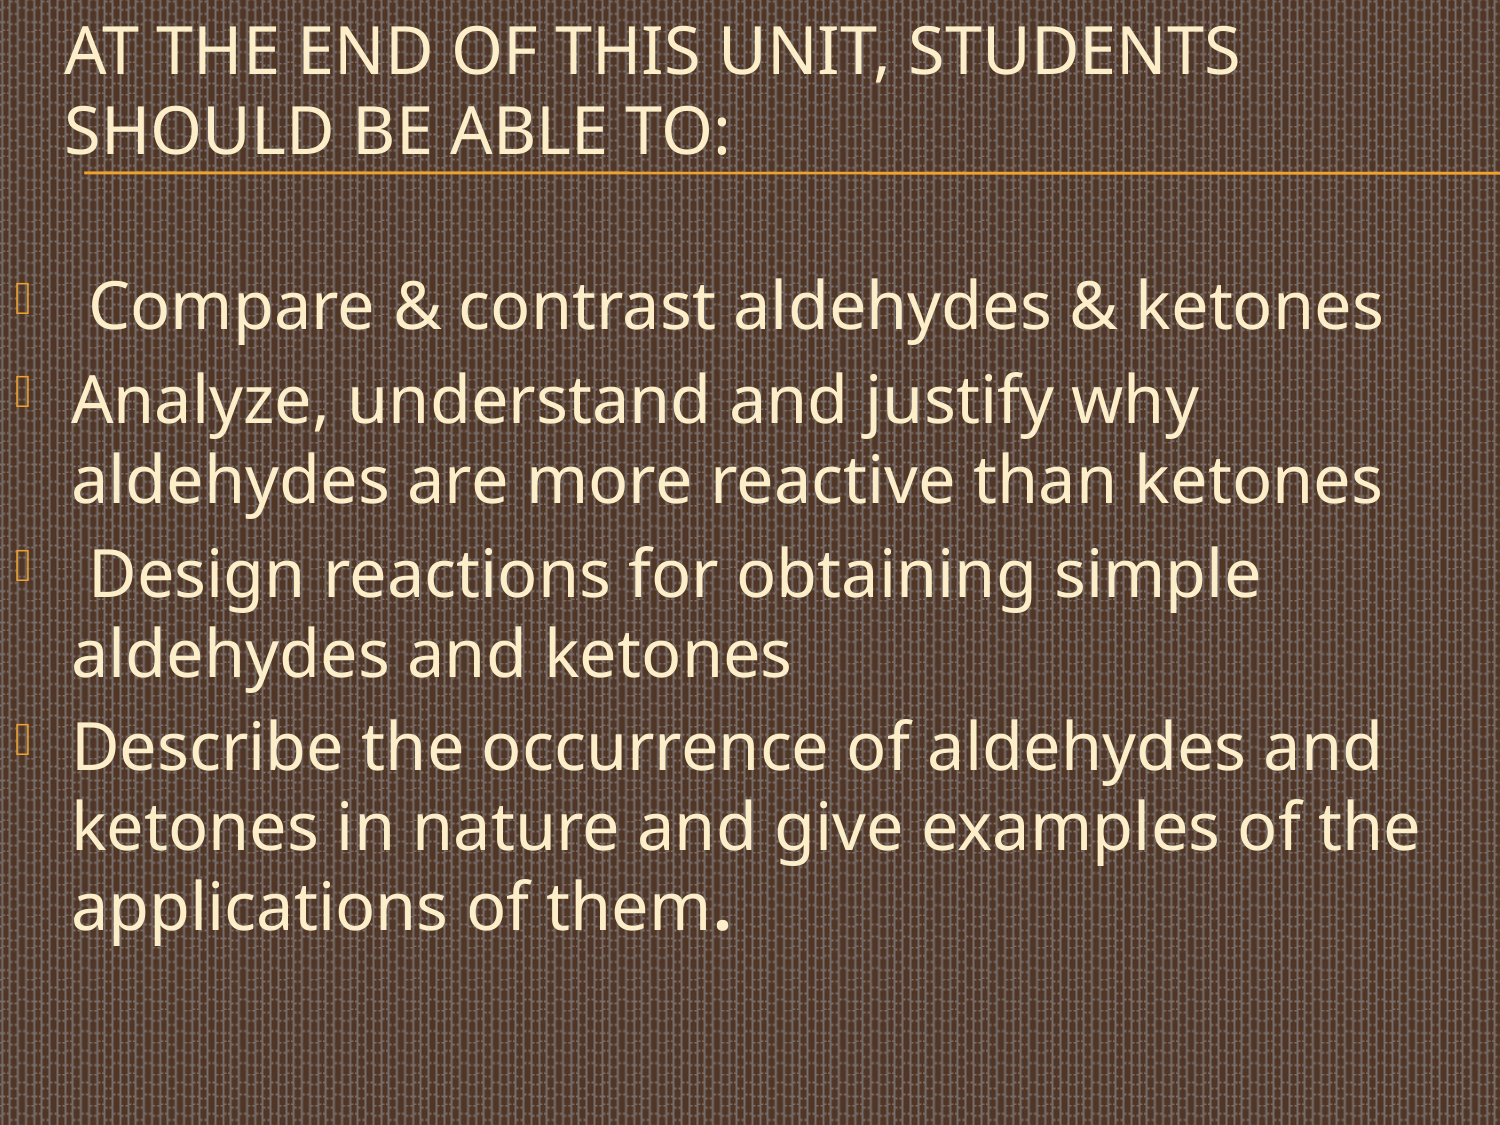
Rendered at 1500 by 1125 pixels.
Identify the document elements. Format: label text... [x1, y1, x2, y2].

list Compare & contrast aldehydes & ketones Analyze, understand and justify why aldehydes are more reactive than ketones Design reactions for obtaining simple aldehydes and ketones Describe the occurrence of aldehydes and ketones in nature and give examples of the applications of them. [0, 162, 1500, 1125]
title At the end of this unit, students should be able to: [50, 0, 1475, 162]
